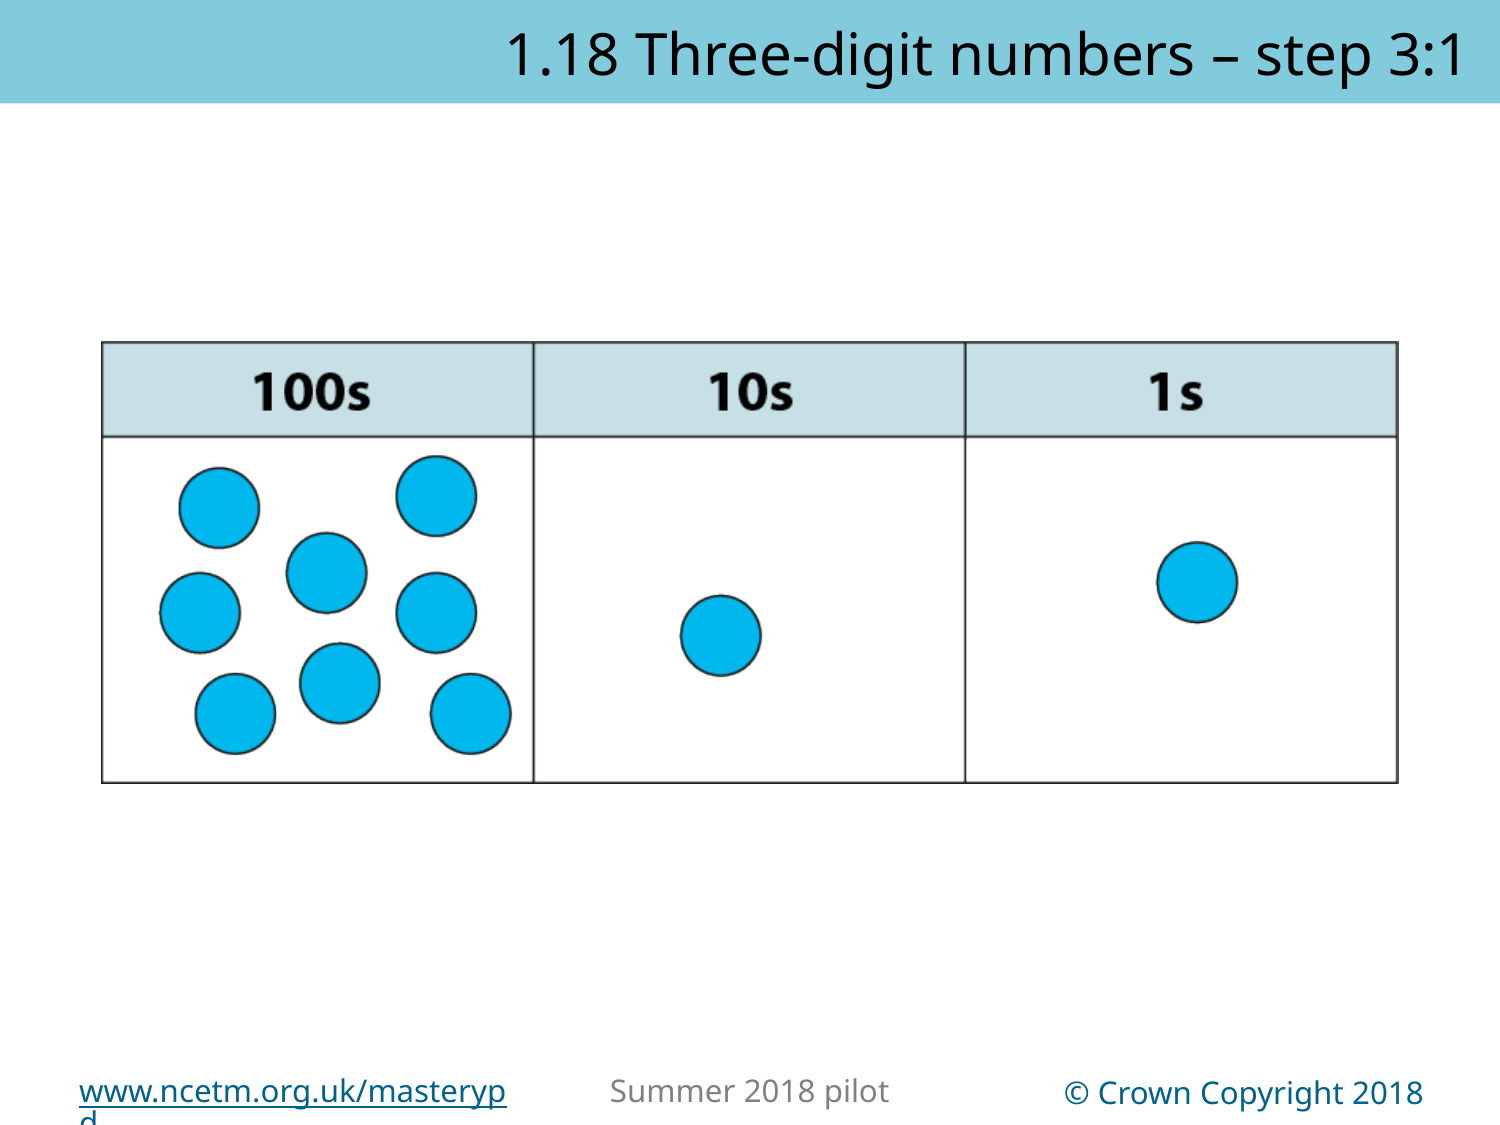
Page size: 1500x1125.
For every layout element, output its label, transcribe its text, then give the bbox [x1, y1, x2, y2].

list 1.18 Three-digit numbers – step 3:1 [0, 0, 1500, 104]
picture [101, 341, 1399, 784]
